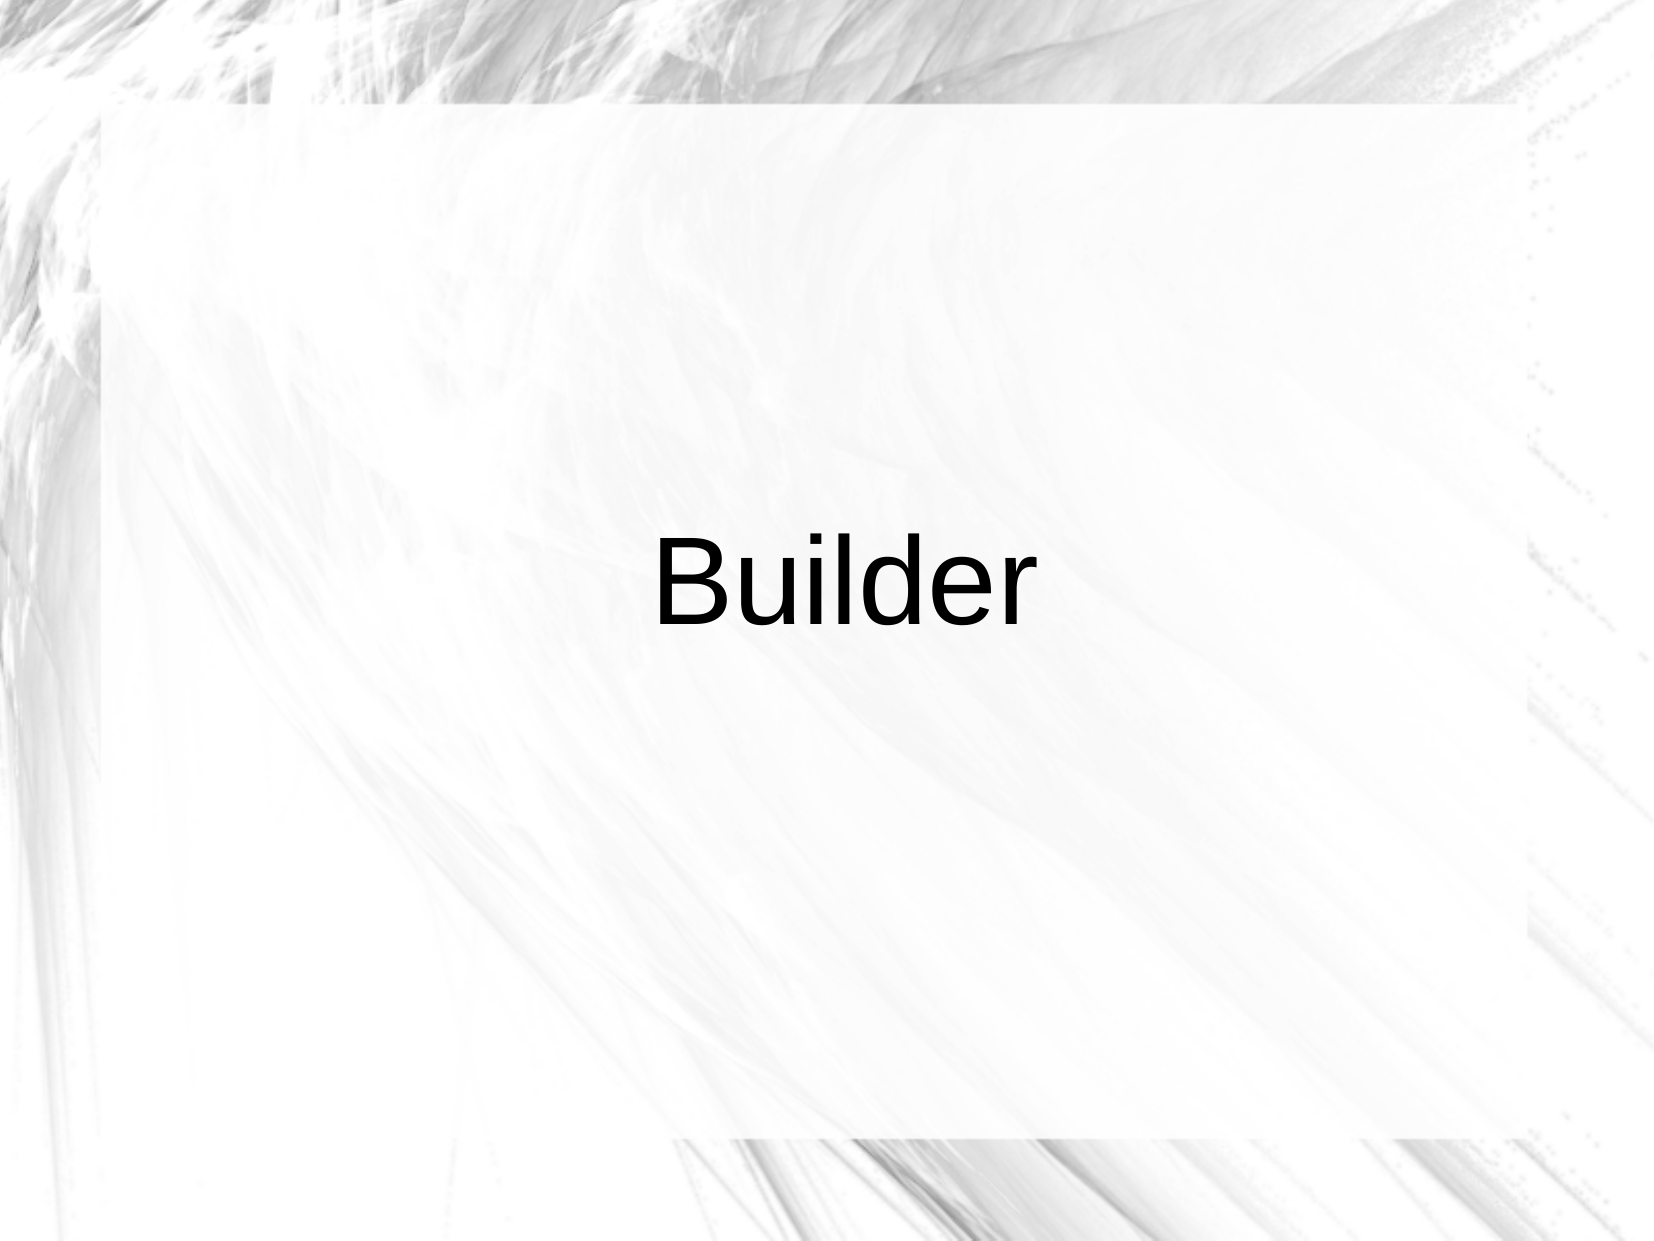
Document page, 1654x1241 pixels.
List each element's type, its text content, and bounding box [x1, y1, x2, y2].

list Builder [118, 319, 1571, 1102]
picture [0, 0, 1654, 1241]
